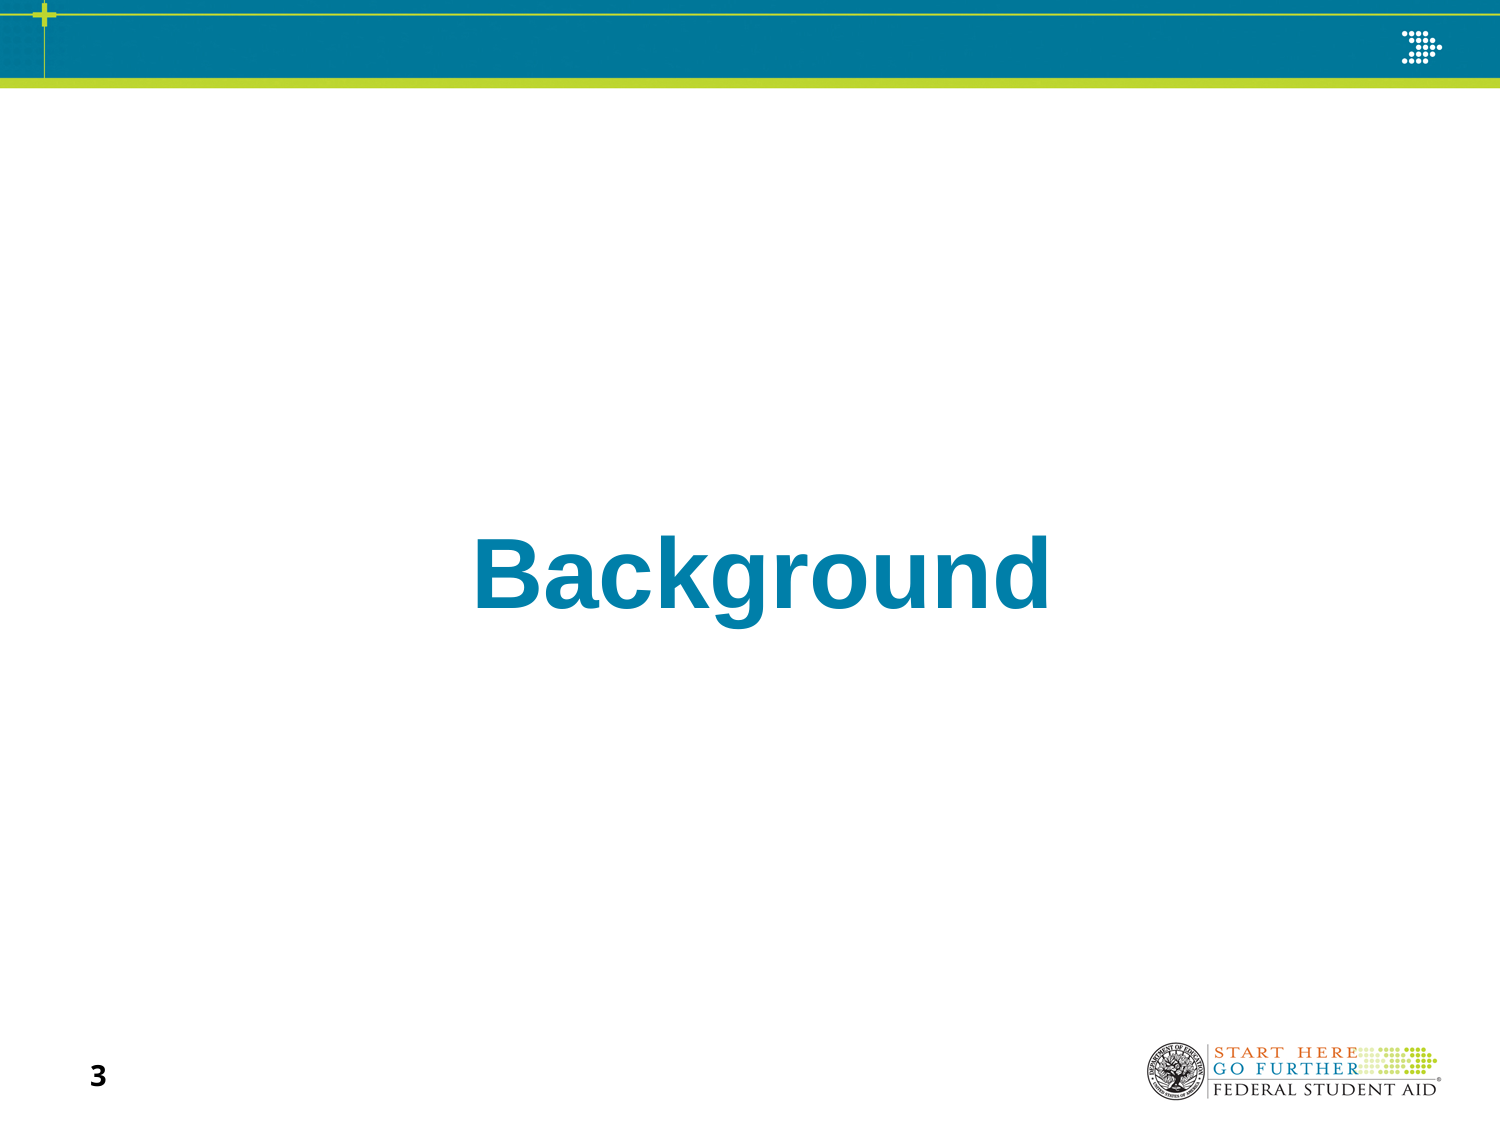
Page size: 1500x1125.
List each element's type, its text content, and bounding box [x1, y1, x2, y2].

slide_number 3 [74, 1049, 388, 1125]
picture [0, 78, 1500, 1125]
picture [1424, 32, 1428, 42]
title Background [87, 474, 1438, 663]
picture [0, 3, 1500, 26]
